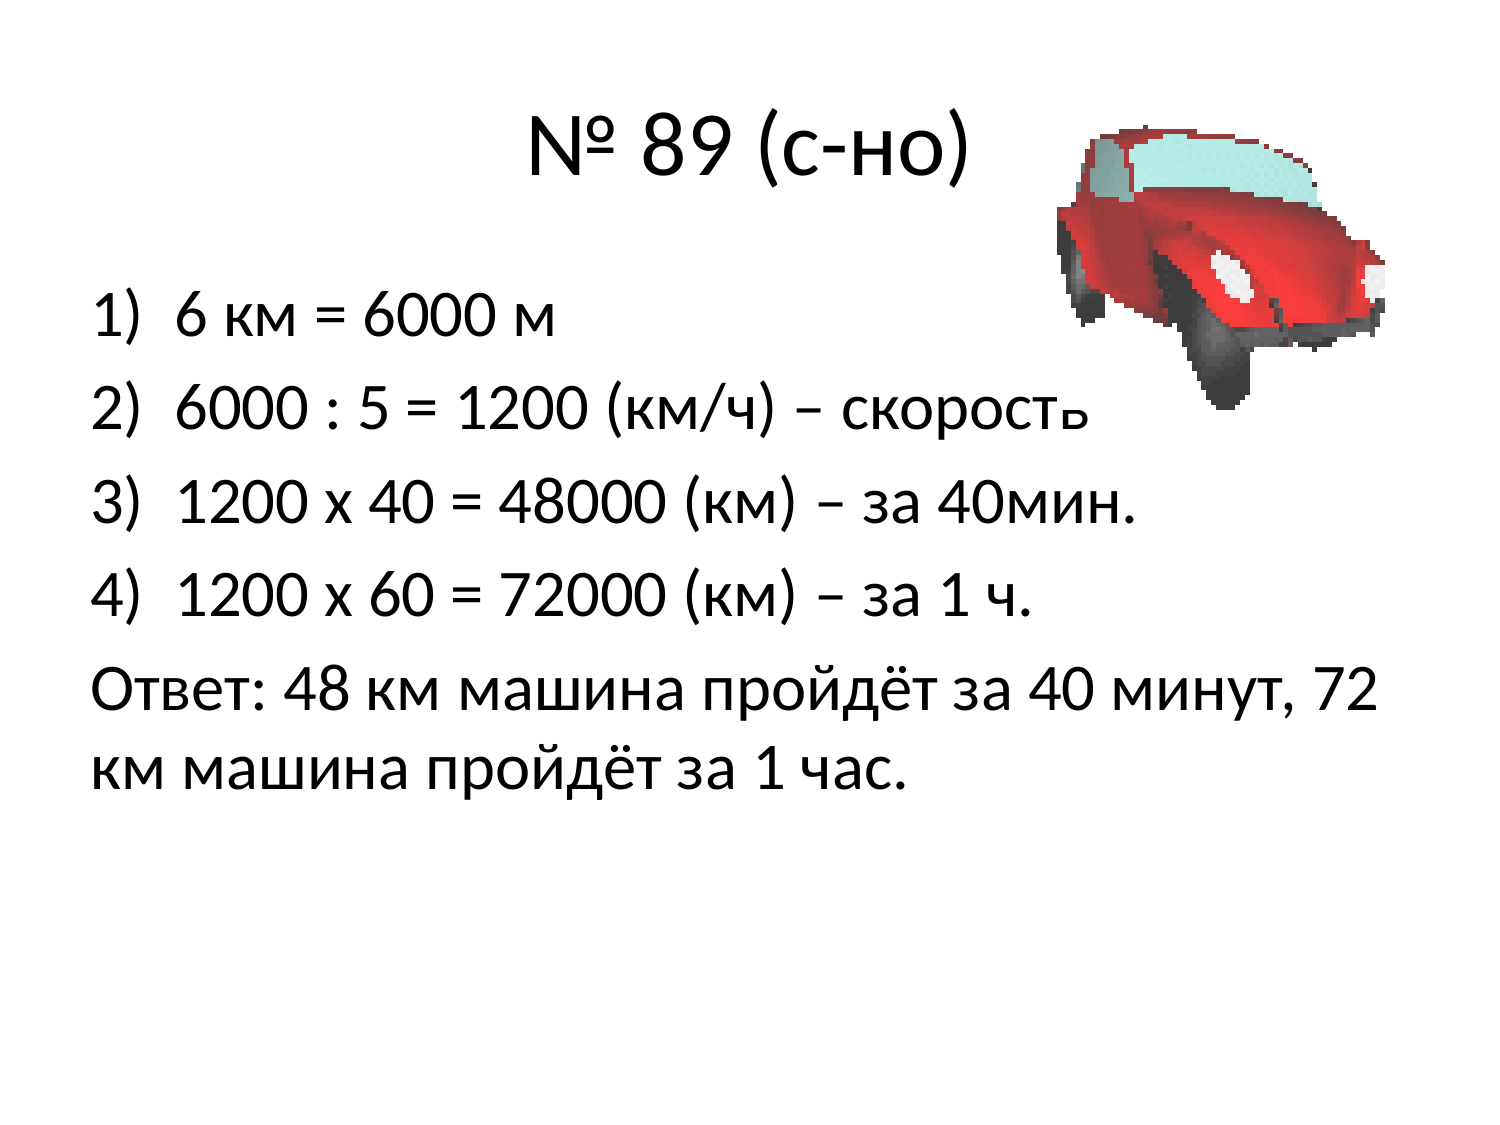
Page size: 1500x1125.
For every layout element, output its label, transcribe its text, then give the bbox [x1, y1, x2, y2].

title № 89 (с-но) [75, 45, 1425, 233]
list 6 км = 6000 м 6000 : 5 = 1200 (км/ч) – скорость 1200 х 40 = 48000 (км) – за 40мин. 1200 х 60 = 72000 (км) – за 1 ч. Ответ: 48 км машина пройдёт за 40 минут, 72 км машина пройдёт за 1 час. [75, 262, 1425, 1005]
picture [1056, 125, 1477, 410]
